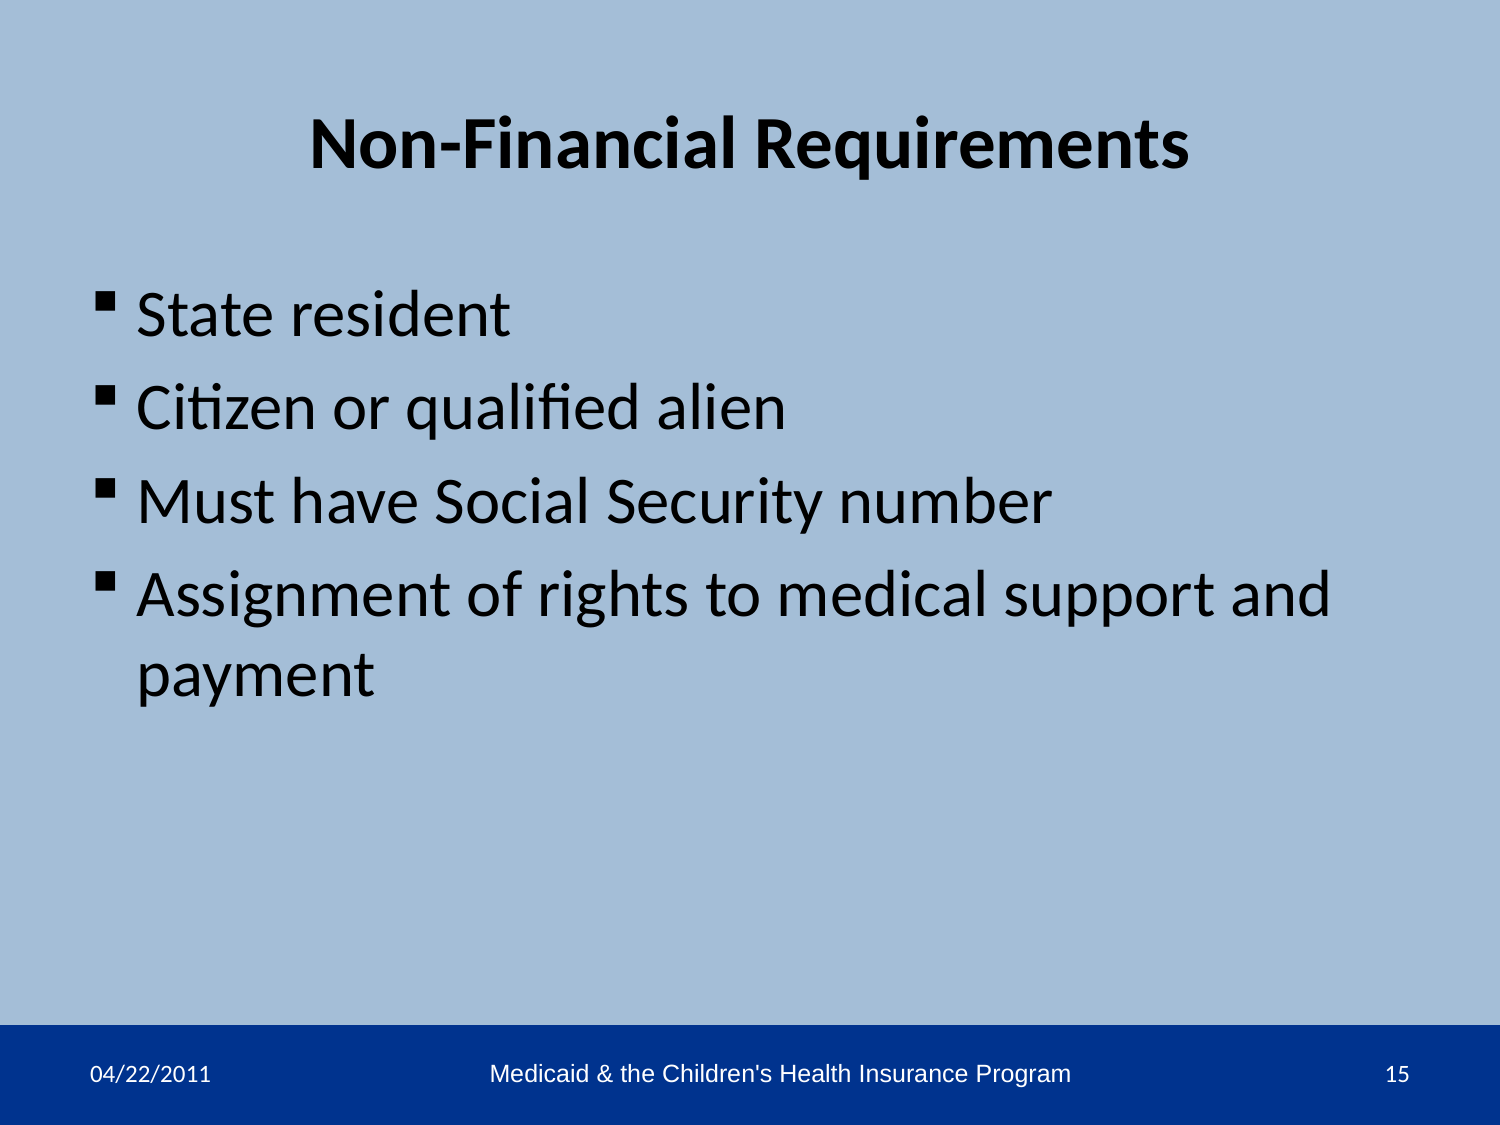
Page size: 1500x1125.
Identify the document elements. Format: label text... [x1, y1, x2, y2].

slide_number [75, 1042, 287, 1103]
slide_number 15 [1275, 1042, 1425, 1103]
list State resident Citizen or qualified alien Must have Social Security number Assignment of rights to medical support and payment [74, 262, 1426, 1006]
title Non-Financial Requirements [74, 44, 1426, 233]
footer Medicaid & the Children's Health Insurance Program [287, 1042, 1275, 1103]
